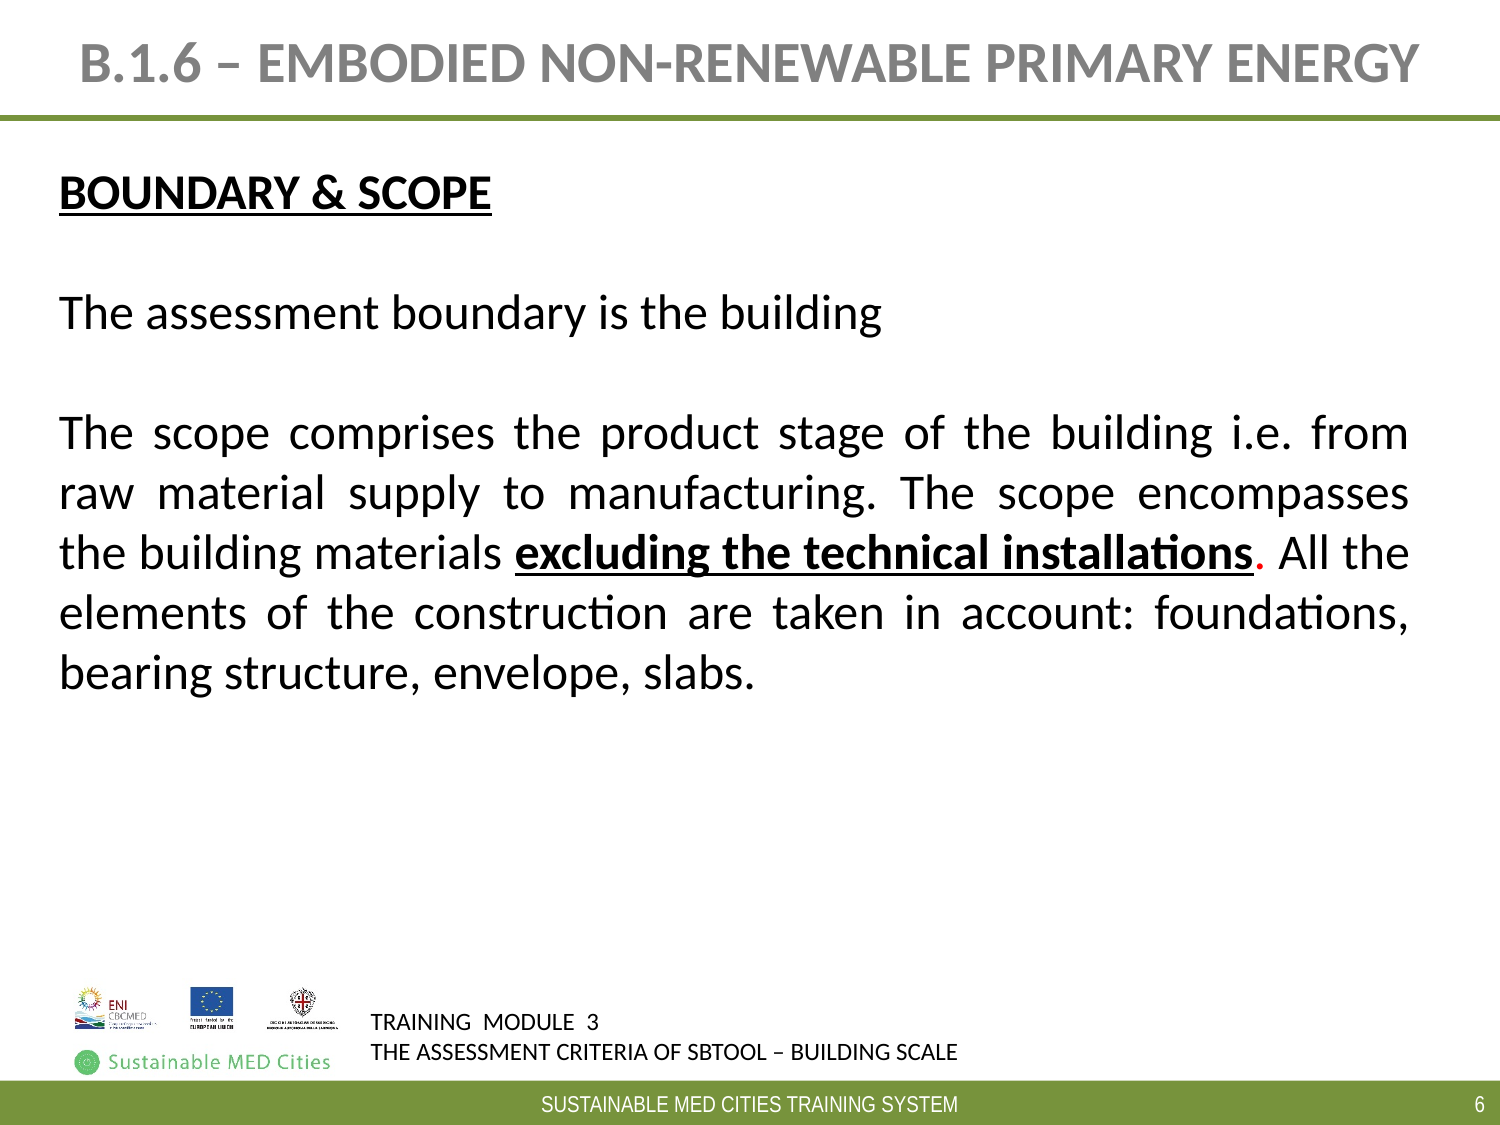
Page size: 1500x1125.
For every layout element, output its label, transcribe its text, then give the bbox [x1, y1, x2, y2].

picture [62, 978, 356, 1080]
title B.1.6 – EMBODIED NON-RENEWABLE PRIMARY ENERGY [0, 0, 1500, 119]
slide_number 6 [1149, 1081, 1500, 1125]
list BOUNDARY & SCOPE The assessment boundary is the building The scope comprises the product stage of the building i.e. from raw material supply to manufacturing. The scope encompasses the building materials excluding the technical installations. All the elements of the construction are taken in account: foundations, bearing structure, envelope, slabs. [43, 152, 1425, 944]
